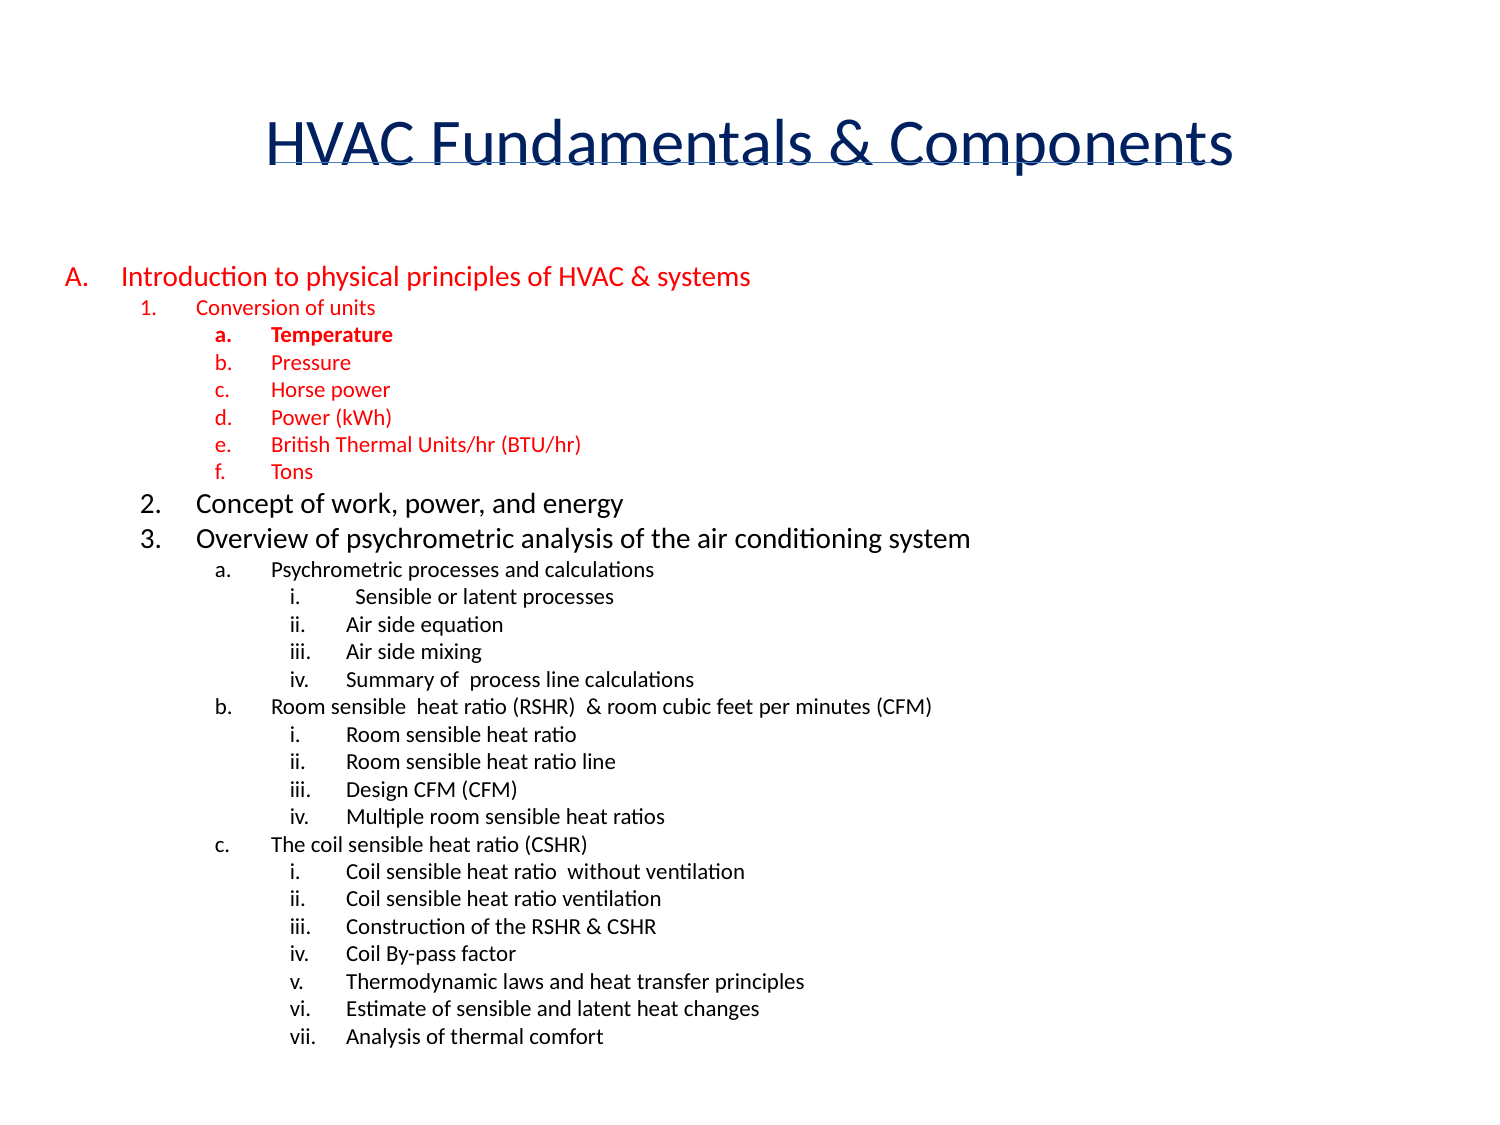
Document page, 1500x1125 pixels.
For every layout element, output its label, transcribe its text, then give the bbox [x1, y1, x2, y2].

text_box Introduction to physical principles of HVAC & systems Conversion of units Temperature Pressure Horse power Power (kWh) British Thermal Units/hr (BTU/hr) Tons Concept of work, power, and energy Overview of psychrometric analysis of the air conditioning system Psychrometric processes and calculations Sensible or latent processes Air side equation Air side mixing Summary of process line calculations Room sensible heat ratio (RSHR) & room cubic feet per minutes (CFM) Room sensible heat ratio Room sensible heat ratio line Design CFM (CFM) Multiple room sensible heat ratios The coil sensible heat ratio (CSHR) Coil sensible heat ratio without ventilation Coil sensible heat ratio ventilation Construction of the RSHR & CSHR Coil By-pass factor Thermodynamic laws and heat transfer principles Estimate of sensible and latent heat changes Analysis of thermal comfort [49, 249, 1388, 1057]
title HVAC Fundamentals & Components [75, 45, 1425, 233]
